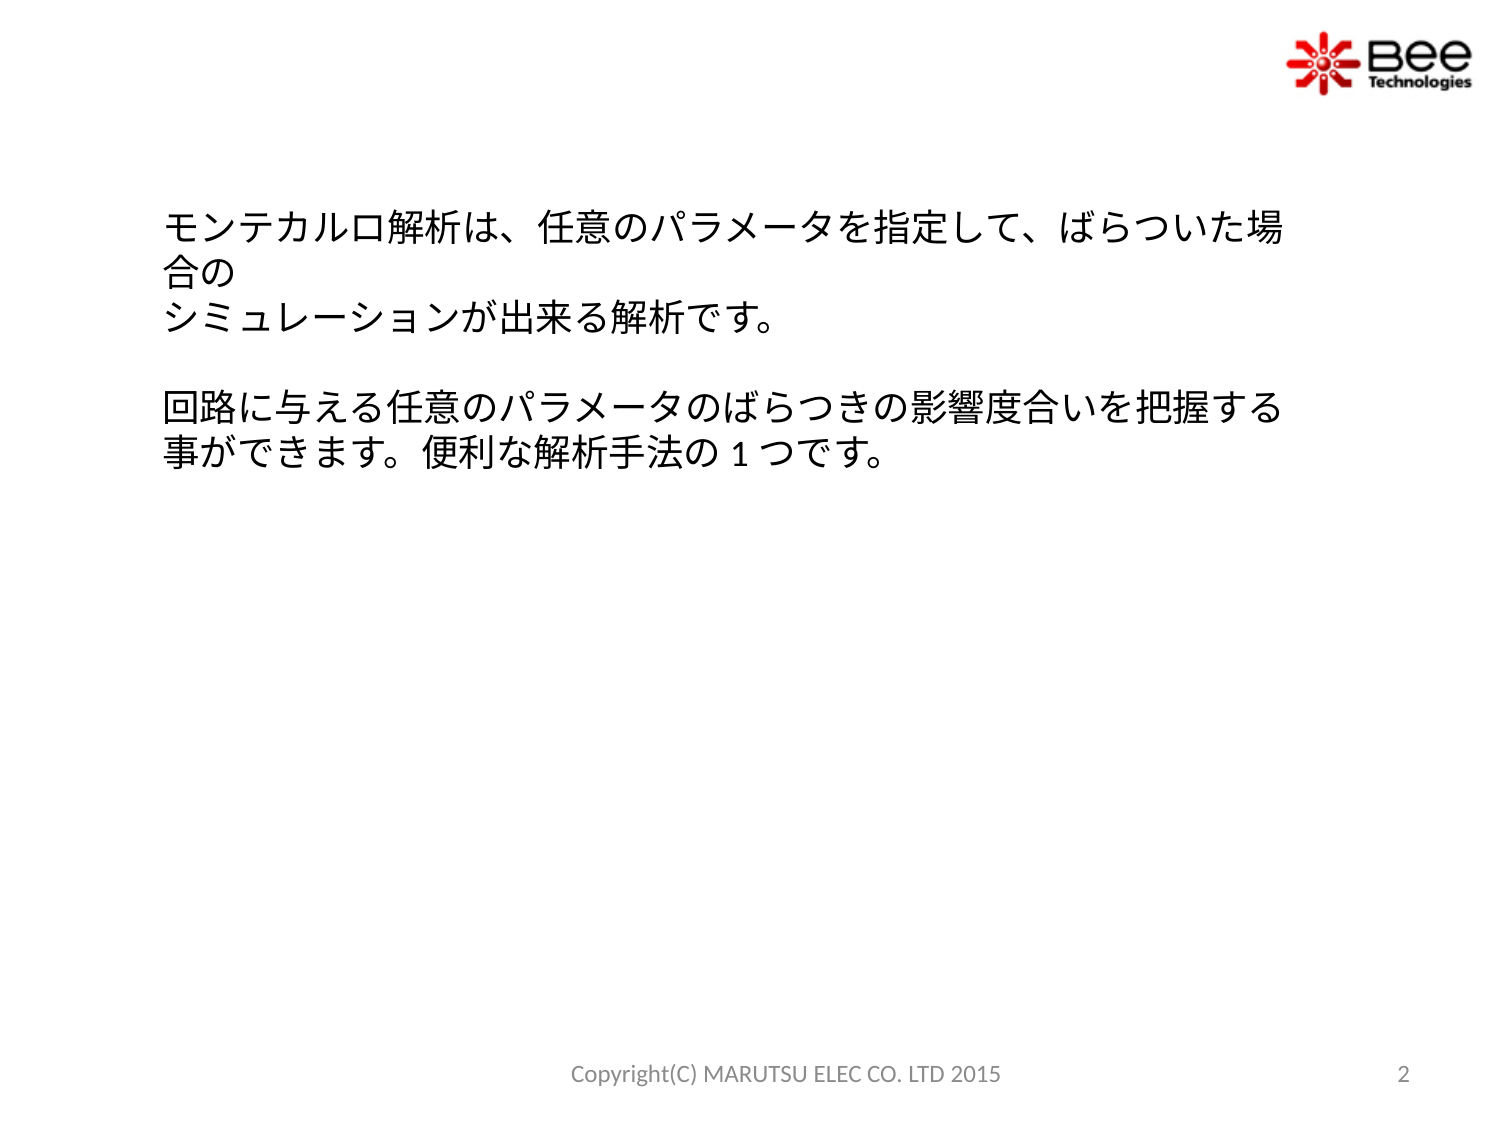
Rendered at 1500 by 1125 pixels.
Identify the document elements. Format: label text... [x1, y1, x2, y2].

text_box モンテカルロ解析は、任意のパラメータを指定して、ばらついた場合の シミュレーションが出来る解析です。 回路に与える任意のパラメータのばらつきの影響度合いを把握する事ができます。便利な解析手法の1つです。 [147, 196, 1329, 481]
footer Copyright(C) MARUTSU ELEC CO. LTD 2015 [363, 1042, 1211, 1103]
picture [1280, 23, 1477, 105]
slide_number 2 [1211, 1042, 1425, 1103]
